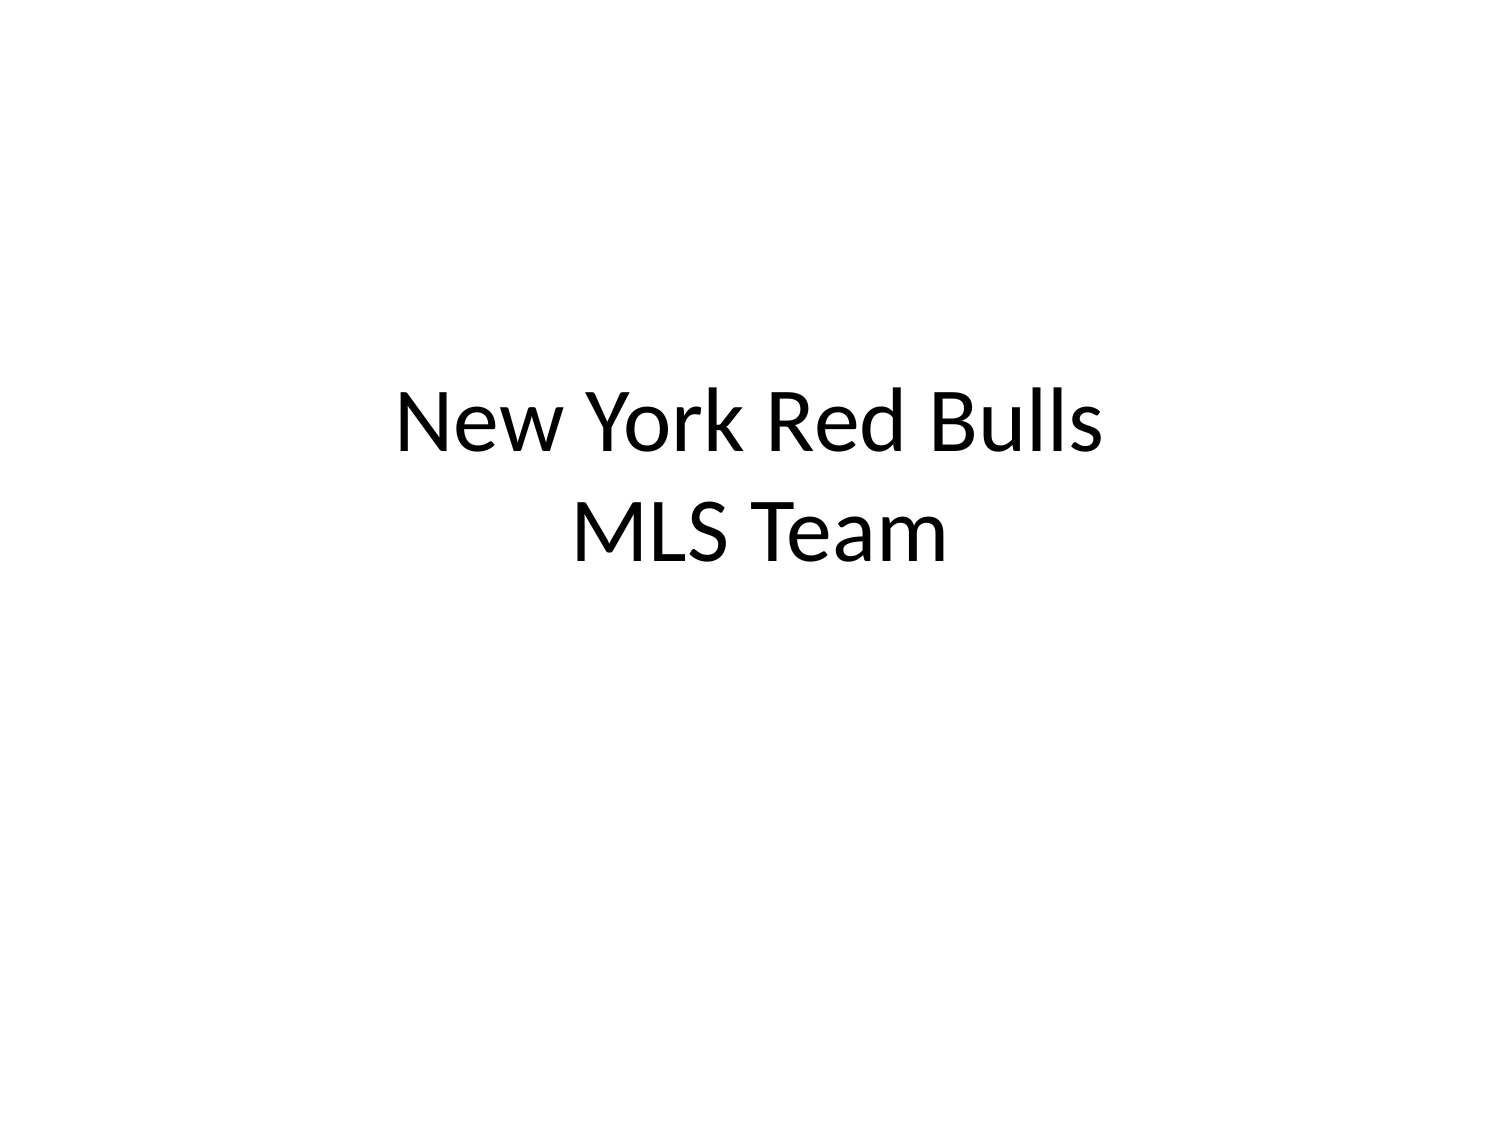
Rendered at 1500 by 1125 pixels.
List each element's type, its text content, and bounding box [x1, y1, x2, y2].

title New York Red Bulls MLS Team [112, 349, 1388, 591]
